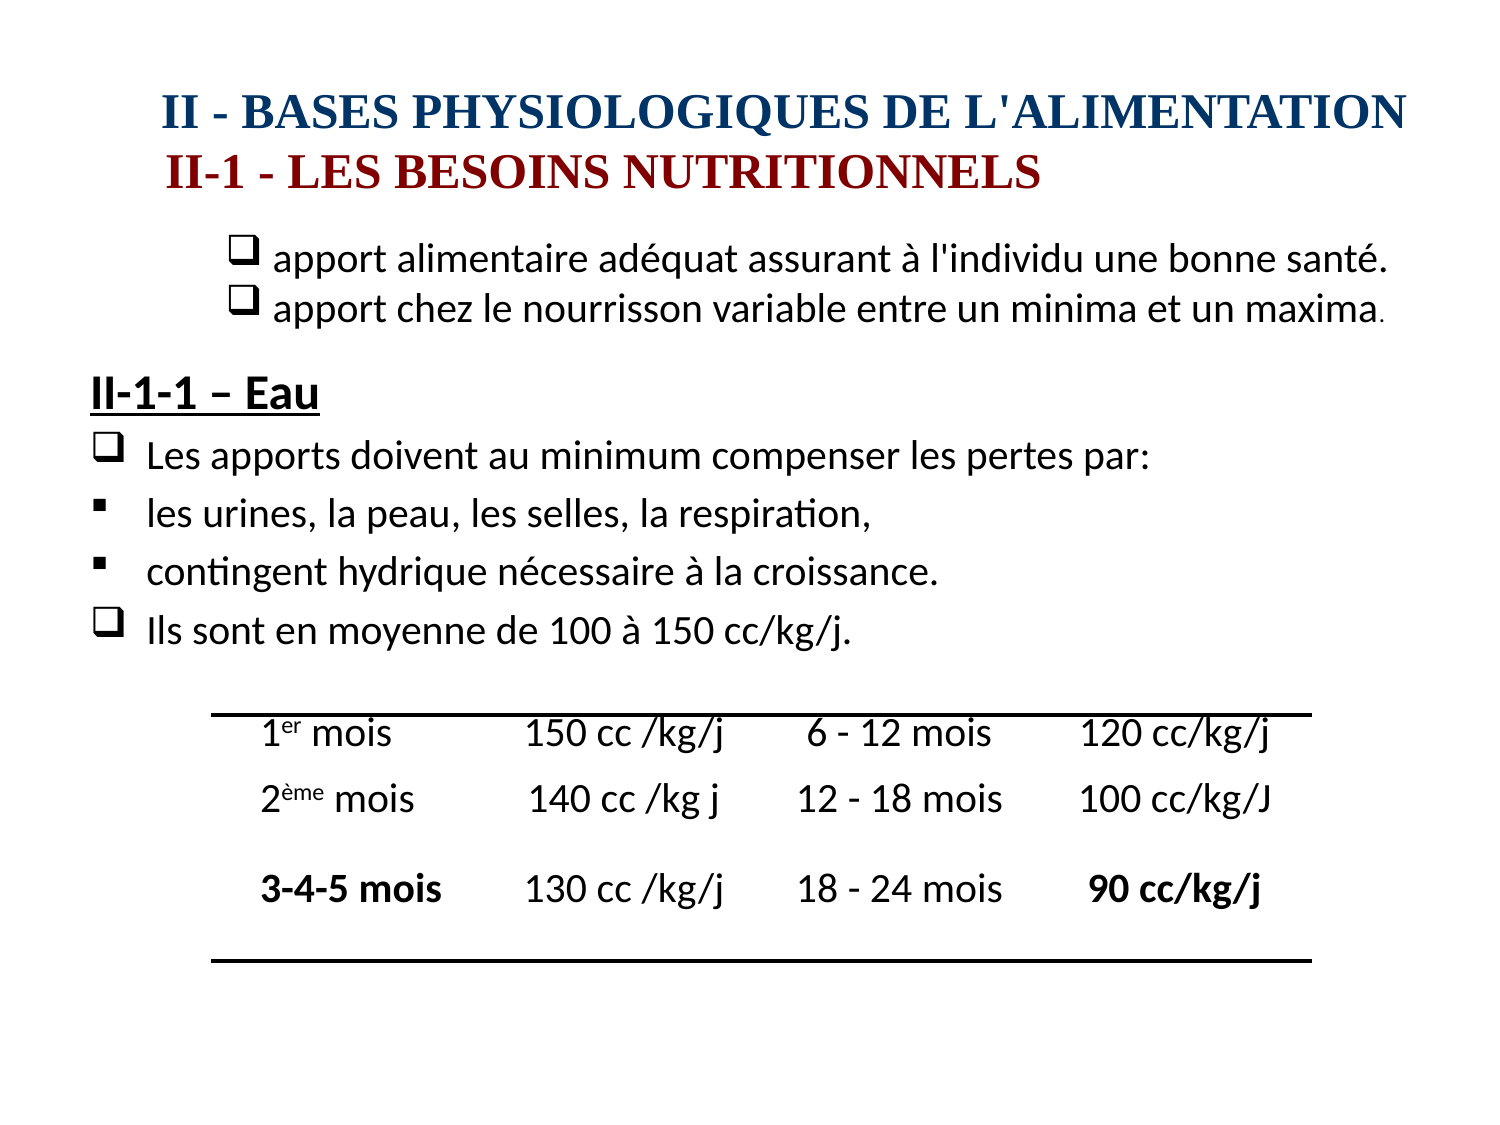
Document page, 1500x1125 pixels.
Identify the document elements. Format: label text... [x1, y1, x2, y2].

table_header 120 cc/kg/j [1037, 717, 1312, 781]
table_cell 140 cc /kg j [486, 781, 762, 871]
table_cell 130 cc /kg/j [486, 871, 762, 959]
text_box apport alimentaire adéquat assurant à l'individu une bonne santé. apport chez le nourrisson variable entre un minima et un maxima. [210, 223, 1407, 339]
title II ‑ BASES PHYSIOLOGIQUES DE L'ALIMENTATION II-1 ‑ LES BESOINS NUTRITIONNELS [74, 44, 1426, 233]
table_cell 100 cc/kg/J [1037, 781, 1312, 871]
list II-1-1 – Eau Les apports doivent au minimum compenser les pertes par: les urines, la peau, les selles, la respiration, contingent hydrique nécessaire à la croissance. Ils sont en moyenne de 100 à 150 cc/kg/j. [74, 351, 1426, 669]
table_header 150 cc /kg/j [486, 717, 762, 781]
table_cell 90 cc/kg/j [1037, 871, 1312, 959]
table_cell 18 - 24 mois [762, 871, 1037, 959]
table_header 6 - 12 mois [762, 717, 1037, 781]
table_cell 3-4-5 mois [211, 871, 486, 959]
table_cell 12 - 18 mois [762, 781, 1037, 871]
table_header 1er mois [211, 717, 486, 781]
table_cell 2ème mois [211, 781, 486, 871]
